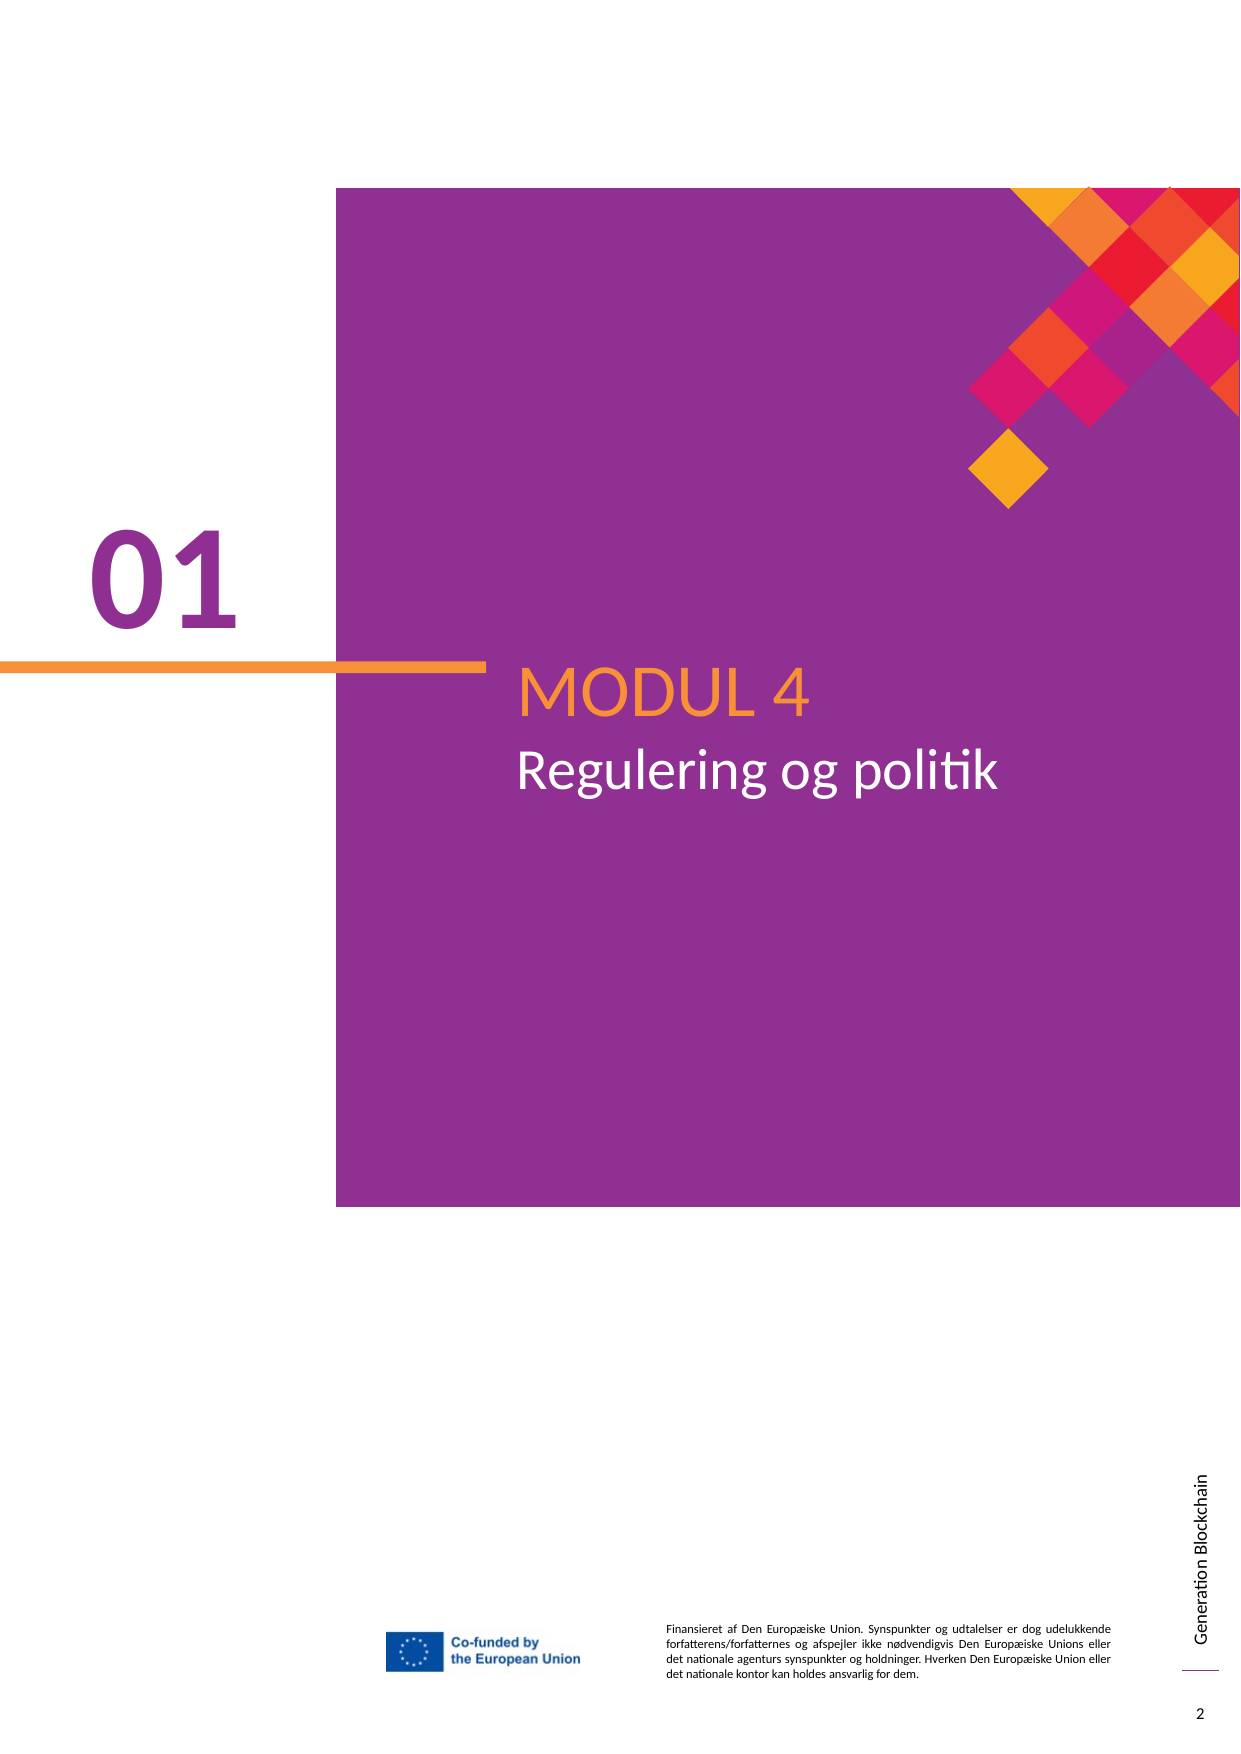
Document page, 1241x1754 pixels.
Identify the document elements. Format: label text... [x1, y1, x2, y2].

list MODUL 4 Regulering og politik [501, 634, 1209, 975]
slide_number 2 [1169, 1674, 1231, 1751]
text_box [386, 1614, 1126, 1690]
list 01 [74, 471, 375, 727]
